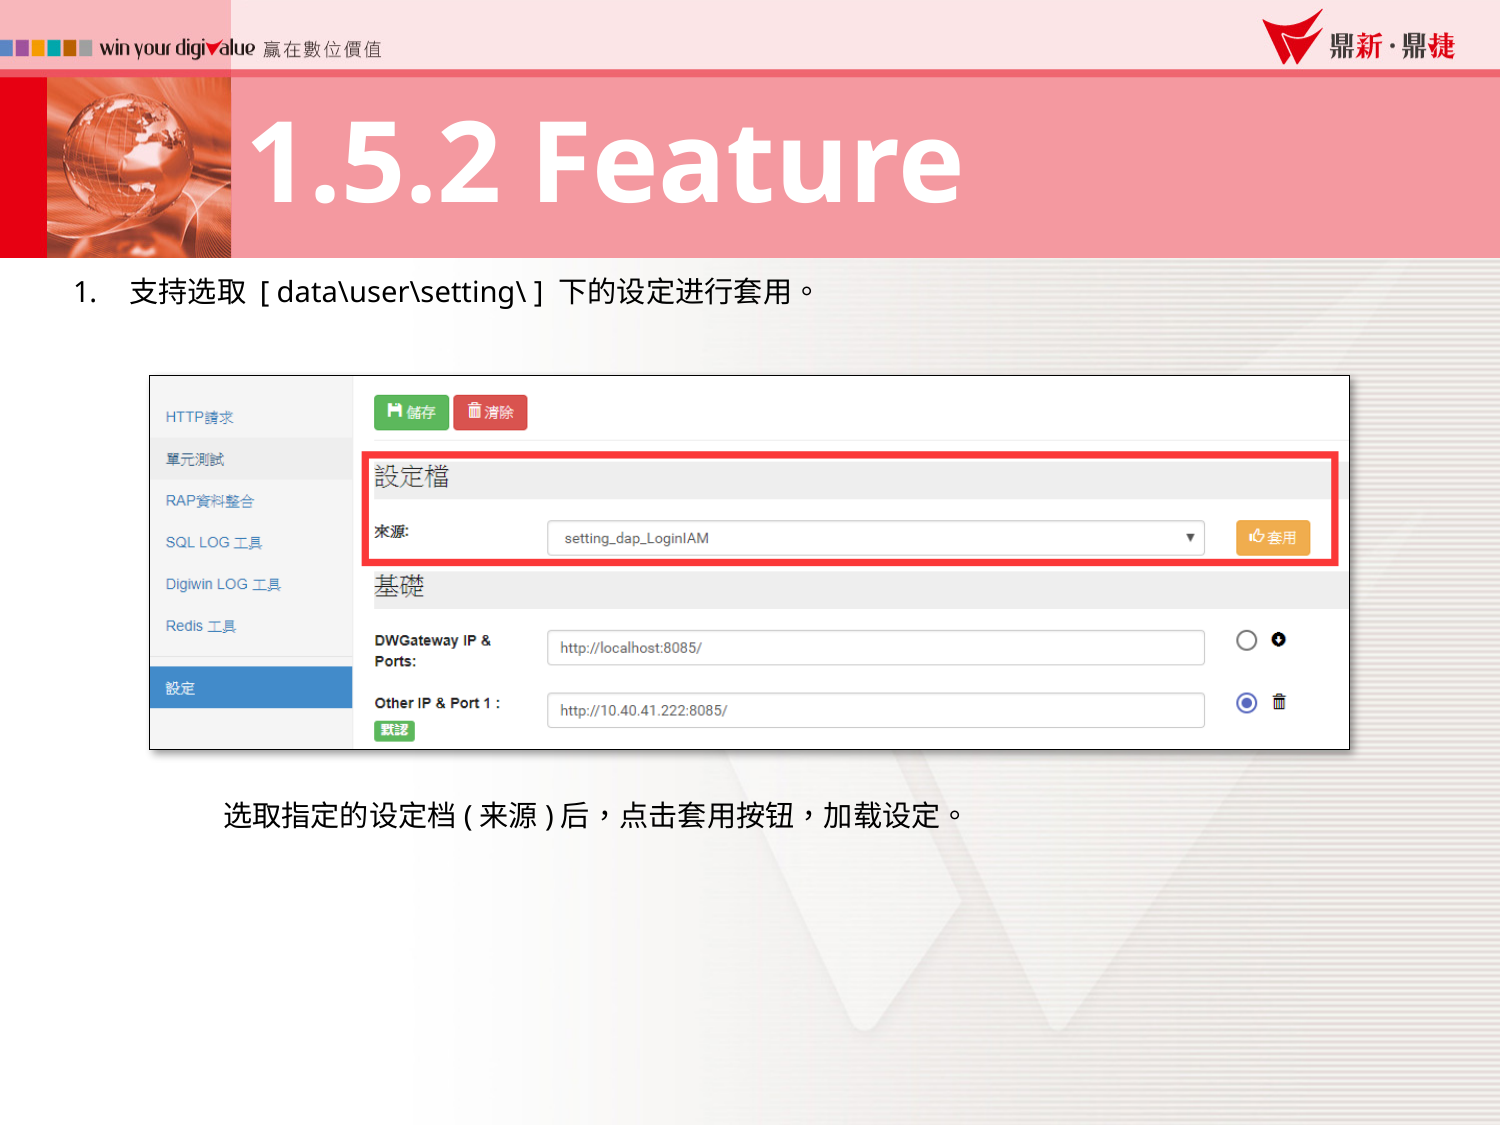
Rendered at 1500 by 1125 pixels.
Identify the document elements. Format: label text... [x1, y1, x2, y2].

text_box 1.5.2 Feature [230, 82, 1500, 236]
text_box 支持选取 [ data\user\setting\ ] 下的设定进行套用。 选取指定的设定档(来源)后，点击套用按钮，加载设定。 [58, 265, 1442, 963]
picture [0, 0, 1500, 1125]
